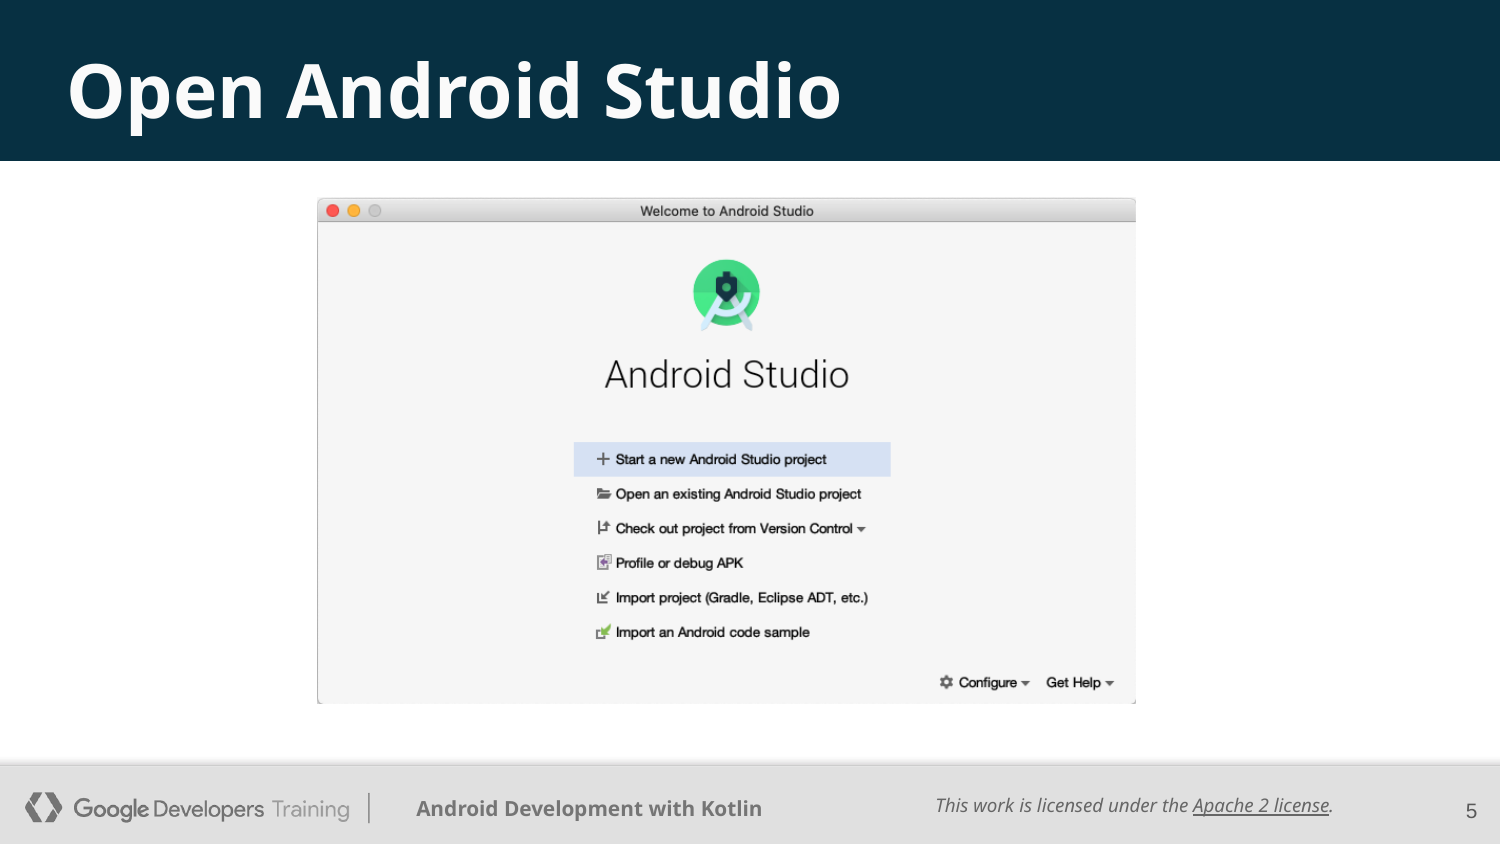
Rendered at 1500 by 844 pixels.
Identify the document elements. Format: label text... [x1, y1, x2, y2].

title Open Android Studio [51, 28, 1449, 122]
slide_number ‹#› [1402, 777, 1493, 842]
picture [0, 161, 1500, 844]
